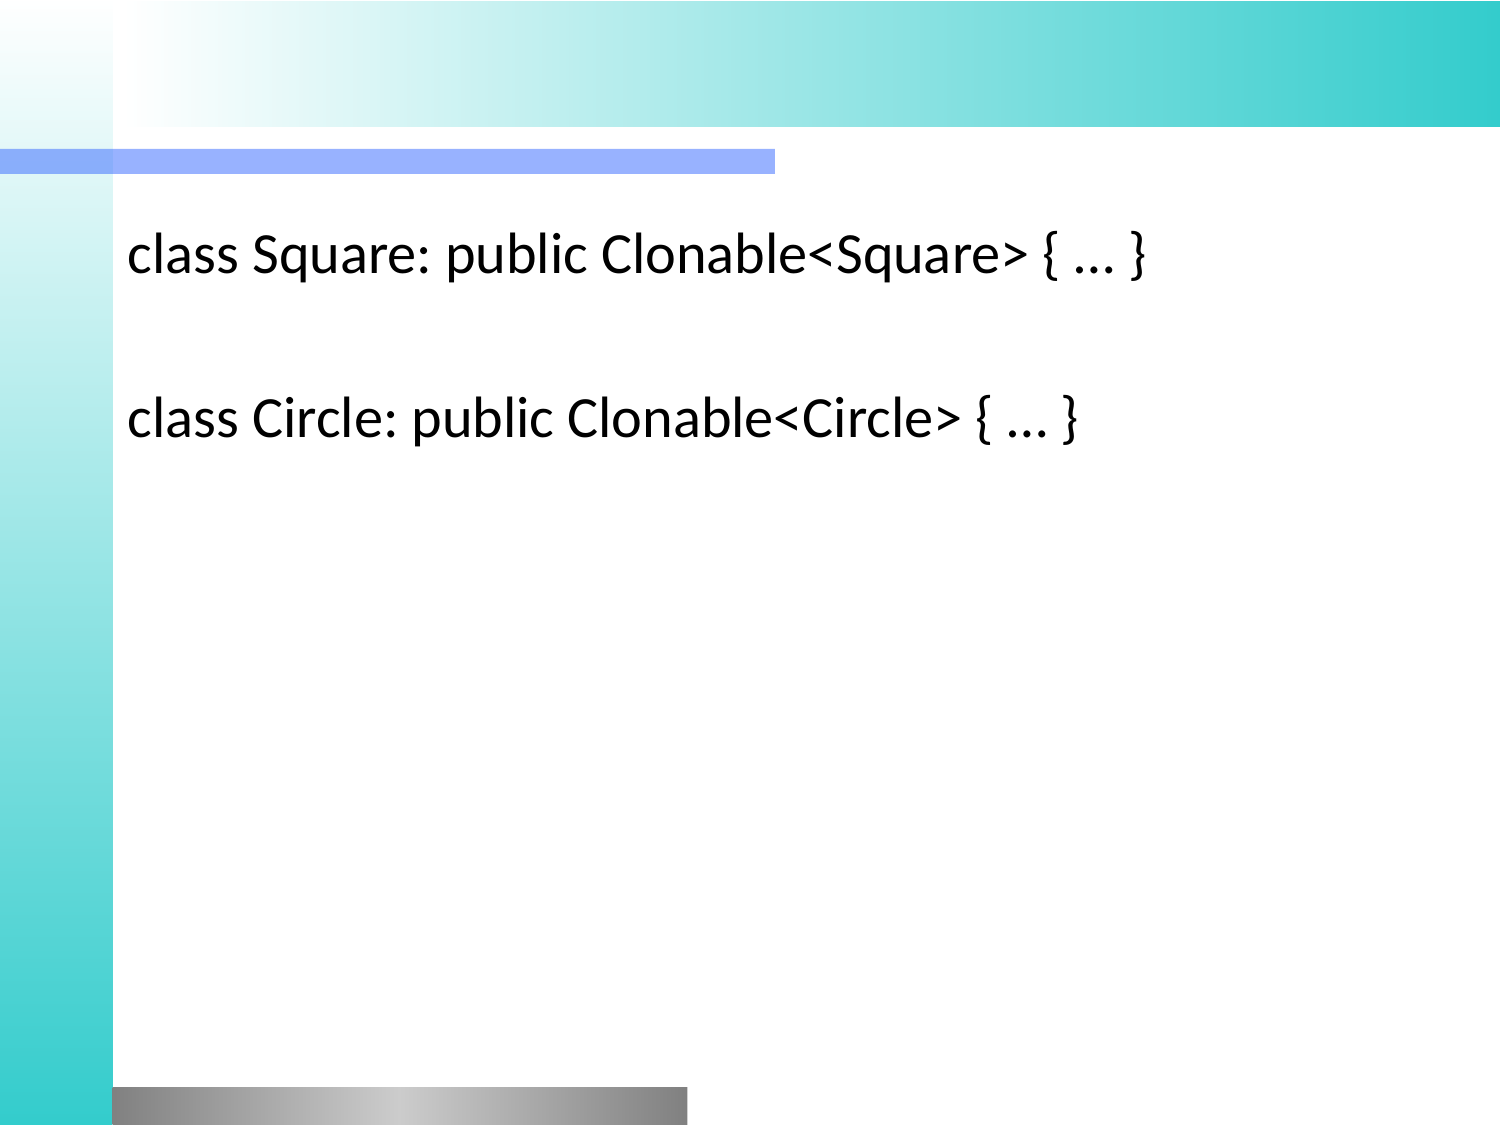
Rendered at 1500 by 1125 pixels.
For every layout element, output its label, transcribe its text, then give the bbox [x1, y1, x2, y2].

list class Square: public Clonable<Square> { … } class Circle: public Clonable<Circle> { … } [112, 207, 1388, 1073]
